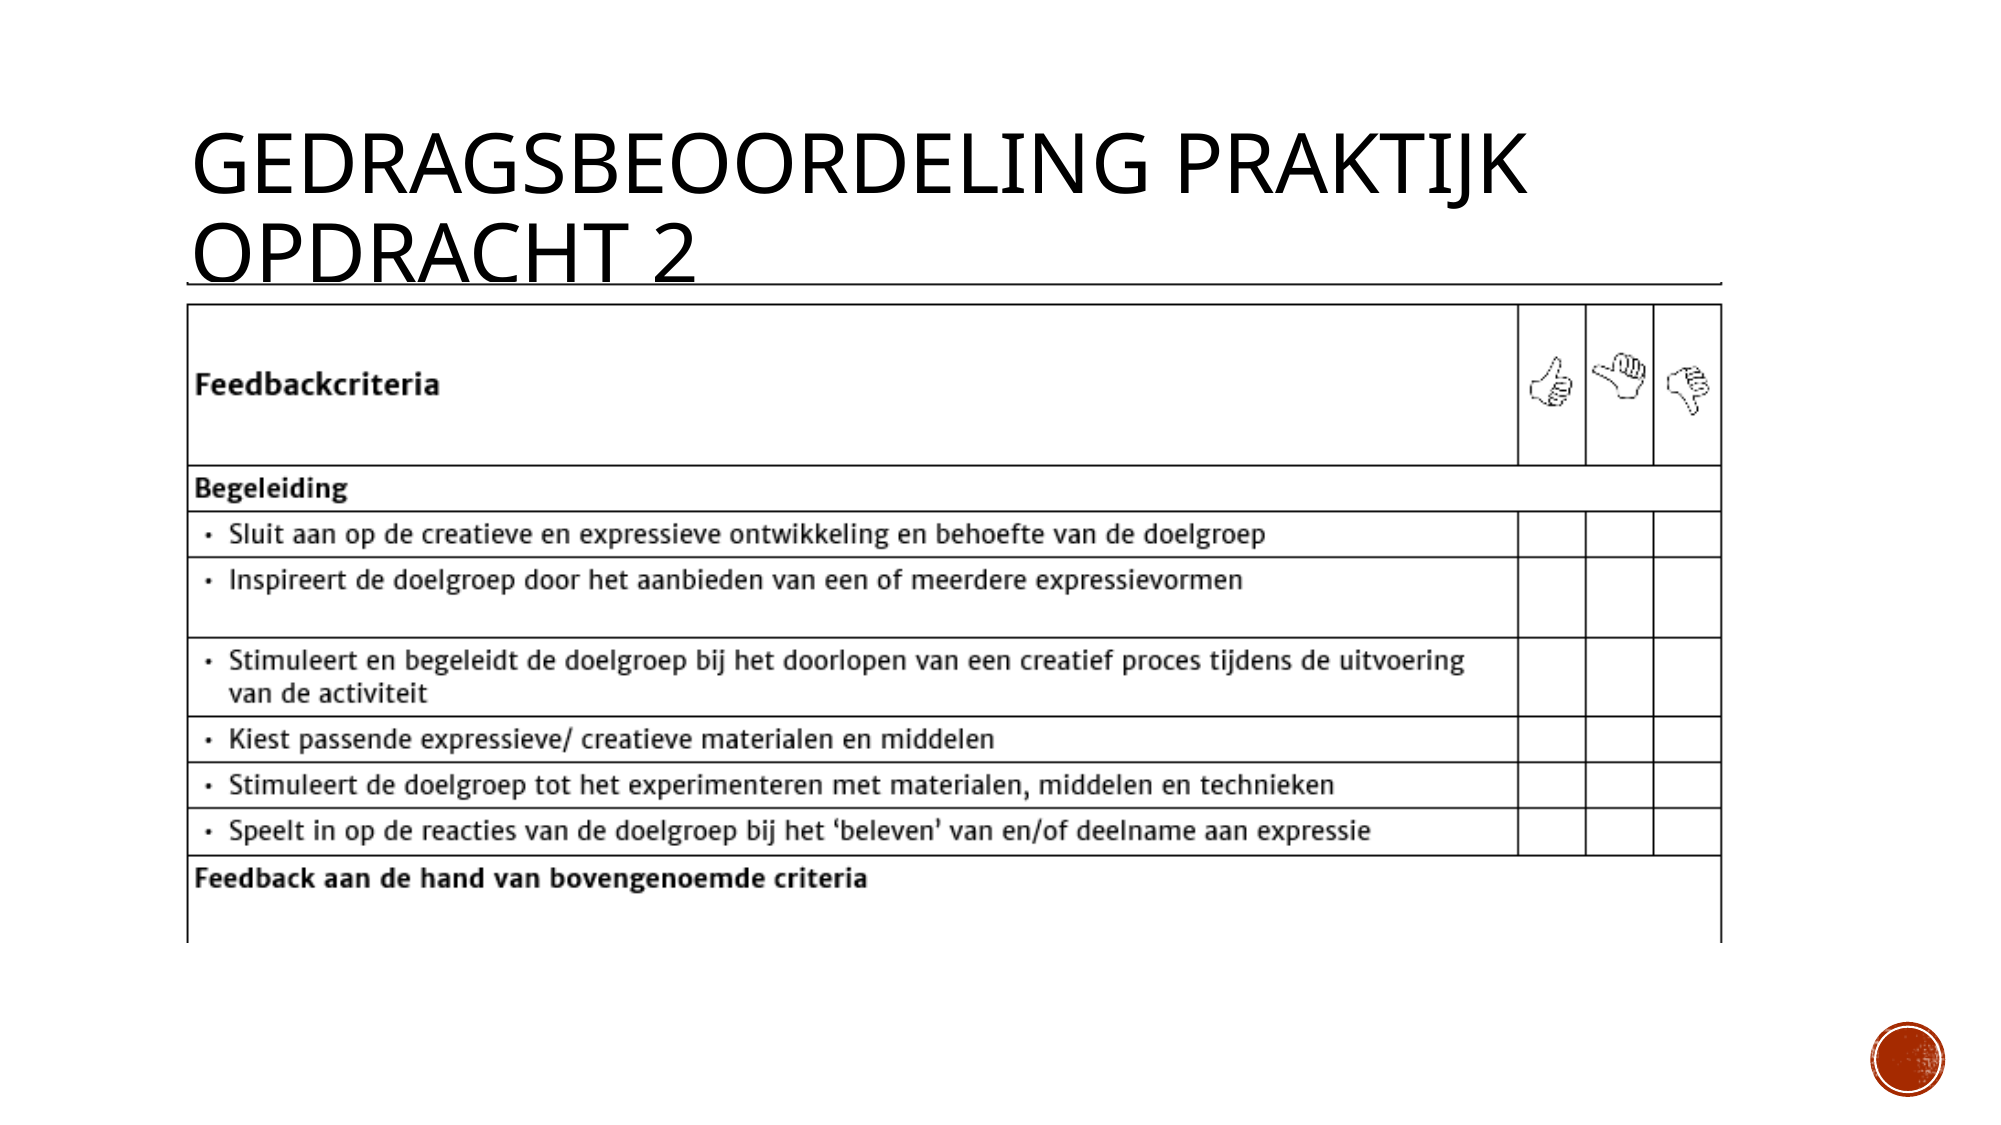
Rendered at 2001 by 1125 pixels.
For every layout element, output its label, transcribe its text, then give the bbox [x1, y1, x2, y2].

title Gedragsbeoordeling praktijk opdracht 2 [175, 79, 1826, 344]
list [147, 284, 1759, 942]
